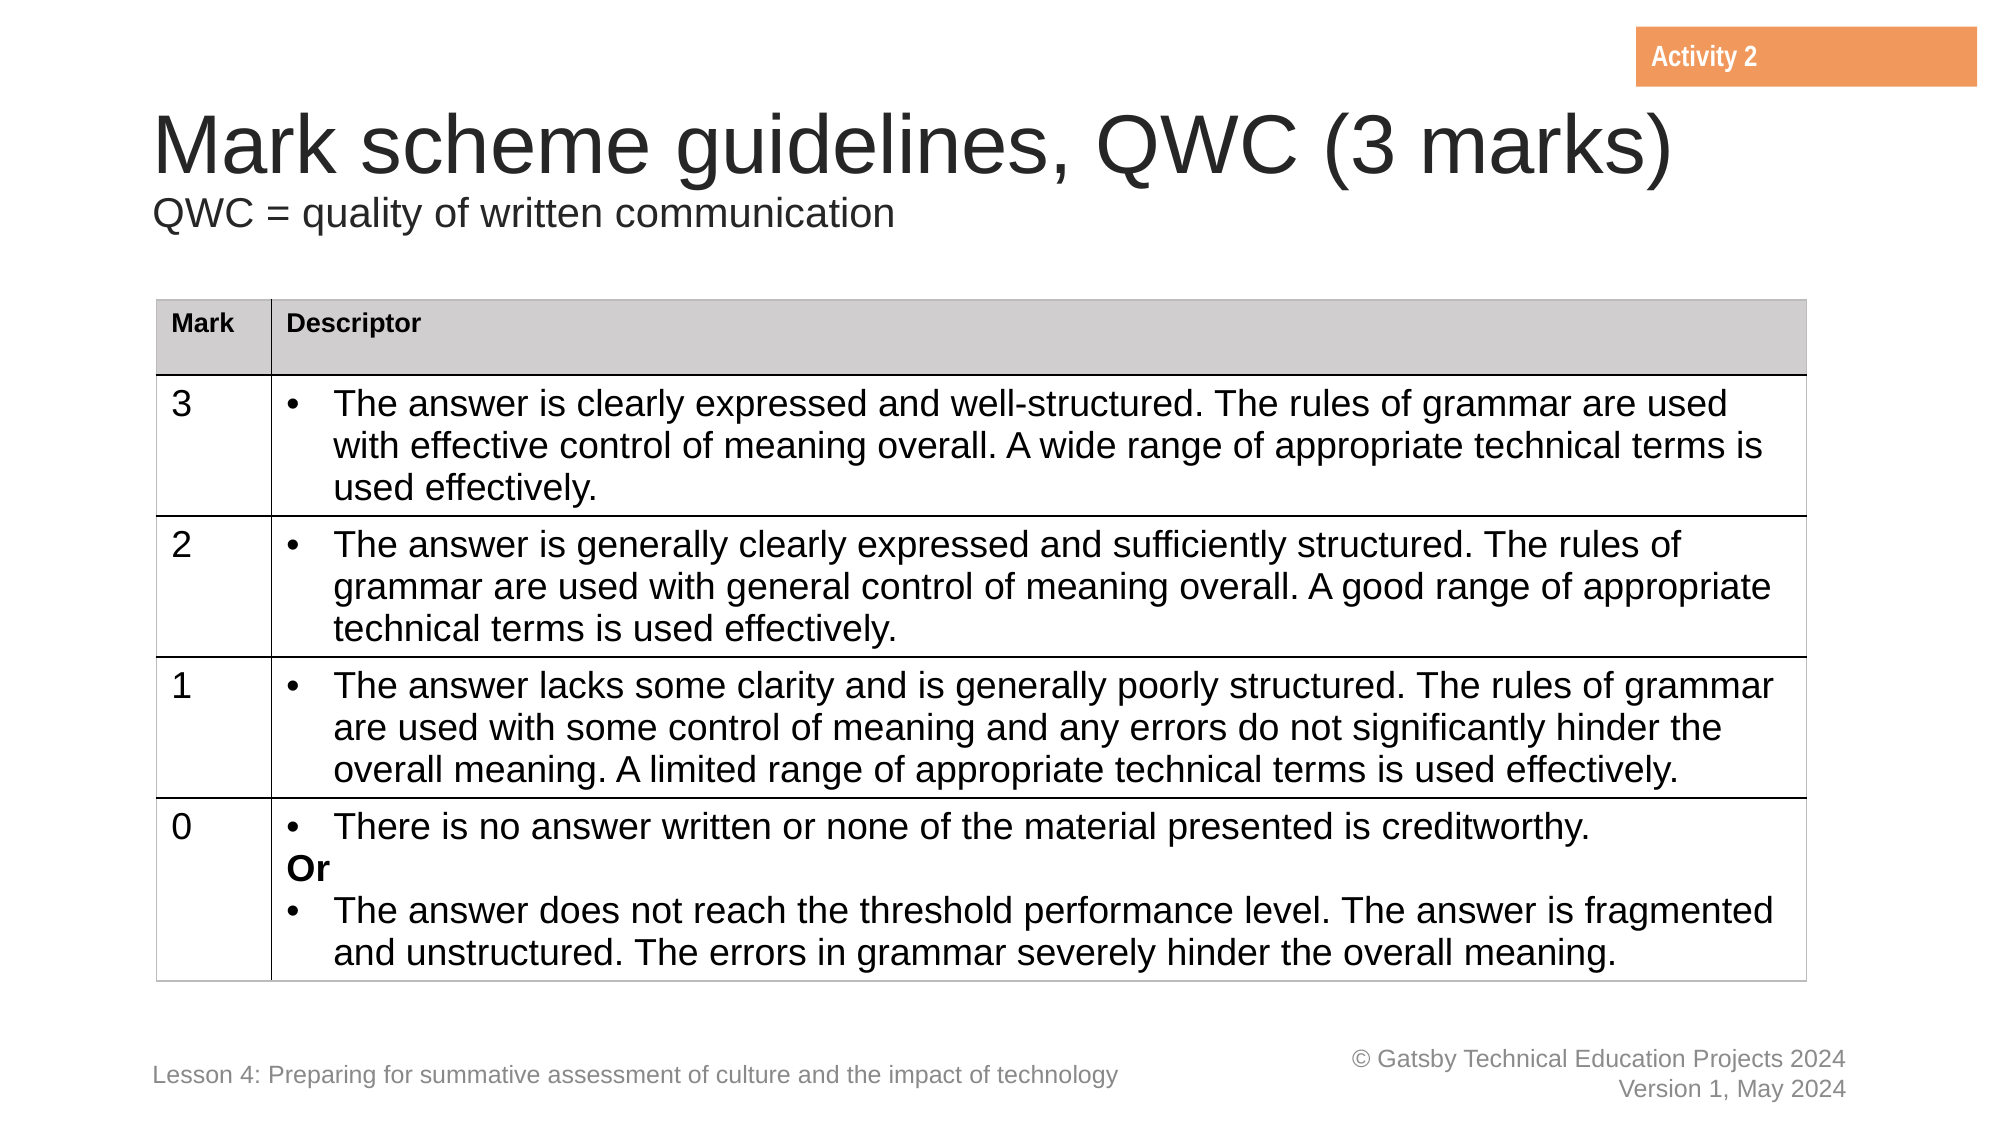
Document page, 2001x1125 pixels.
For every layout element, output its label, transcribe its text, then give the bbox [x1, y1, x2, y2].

title Mark scheme guidelines, QWC (3 marks) QWC = quality of written communication [137, 59, 1863, 278]
list Activity 2 [1636, 26, 1978, 87]
table_cell 0 [157, 799, 271, 980]
table_header Descriptor [272, 301, 1806, 374]
list Lesson 4: Preparing for summative assessment of culture and the impact of technology [137, 1042, 1614, 1103]
table_cell 3 [157, 376, 271, 515]
table_cell The answer lacks some clarity and is generally poorly structured. The rules of grammar are used with some control of meaning and any errors do not significantly hinder the overall meaning. A limited range of appropriate technical terms is used effectively. [272, 658, 1806, 797]
table_cell There is no answer written or none of the material presented is creditworthy. Or The answer does not reach the threshold performance level. The answer is fragmented and unstructured. The errors in grammar severely hinder the overall meaning. [272, 799, 1806, 980]
table_cell 1 [157, 658, 271, 797]
table_cell The answer is generally clearly expressed and sufficiently structured. The rules of grammar are used with general control of meaning overall. A good range of appropriate technical terms is used effectively. [272, 517, 1806, 656]
table_cell 2 [157, 517, 271, 656]
table_cell The answer is clearly expressed and well-structured. The rules of grammar are used with effective control of meaning overall. A wide range of appropriate technical terms is used effectively. [272, 376, 1806, 515]
table_header Mark [157, 301, 271, 374]
